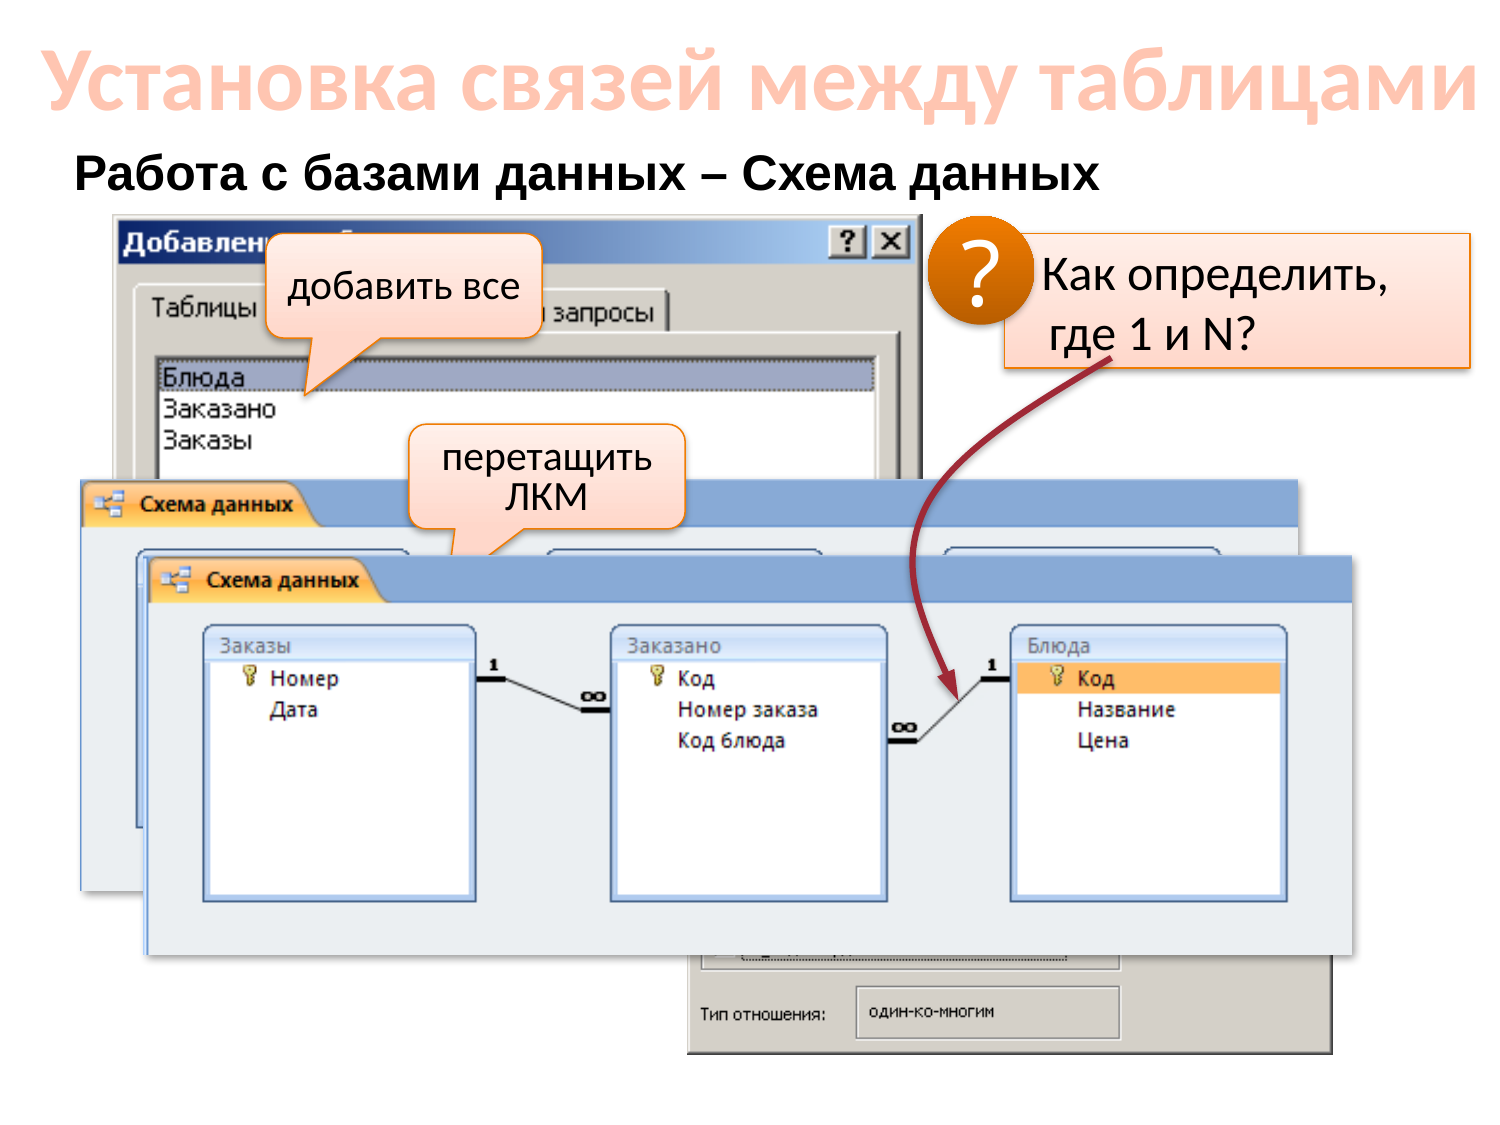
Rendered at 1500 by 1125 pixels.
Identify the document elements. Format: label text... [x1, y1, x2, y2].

picture [80, 214, 1353, 1055]
text_box Работа с базами данных – Схема данных [59, 132, 1421, 208]
text_box [941, 378, 1103, 478]
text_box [927, 215, 1471, 370]
title Установка связей между таблицами [23, 35, 1500, 113]
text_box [289, 423, 686, 553]
